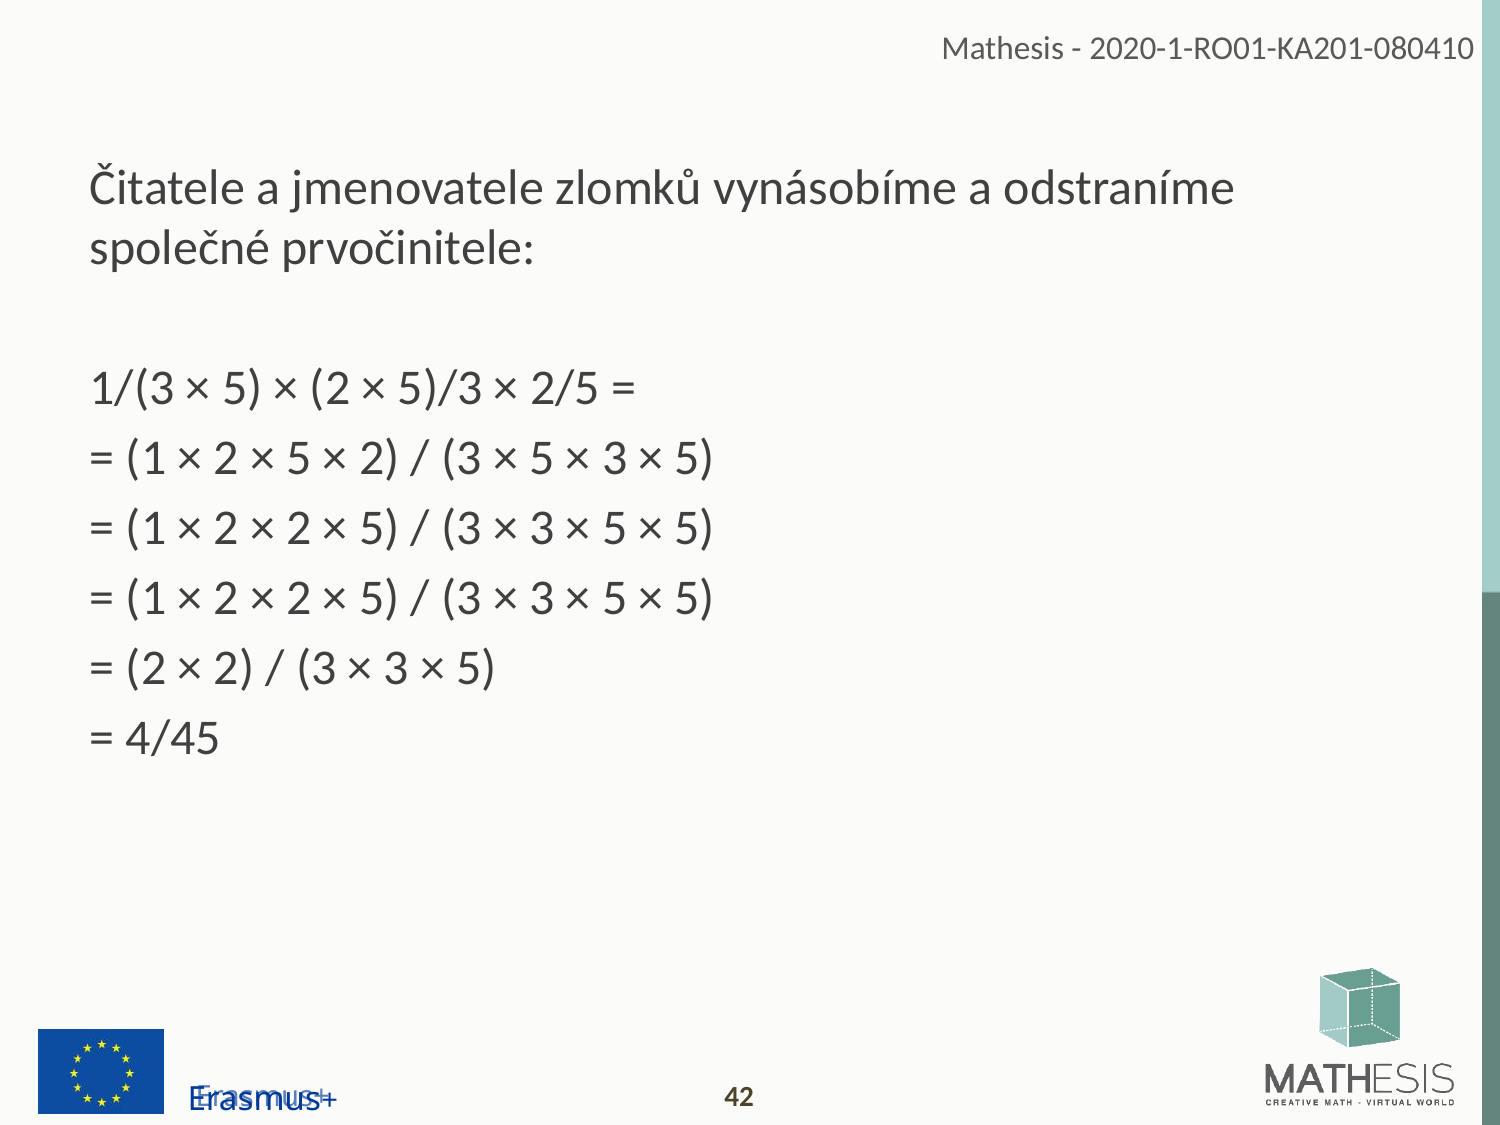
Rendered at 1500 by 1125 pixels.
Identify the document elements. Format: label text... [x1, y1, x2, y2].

list Čitatele a jmenovatele zlomků vynásobíme a odstraníme společné prvočinitele: 1/(3 × 5) × (2 × 5)/3 × 2/5 = = (1 × 2 × 5 × 2) / (3 × 5 × 3 × 5) = (1 × 2 × 2 × 5) / (3 × 3 × 5 × 5) = (1 × 2 × 2 × 5) / (3 × 3 × 5 × 5) = (2 × 2) / (3 × 3 × 5) = 4/45 [75, 147, 1425, 890]
picture [38, 1029, 164, 1114]
